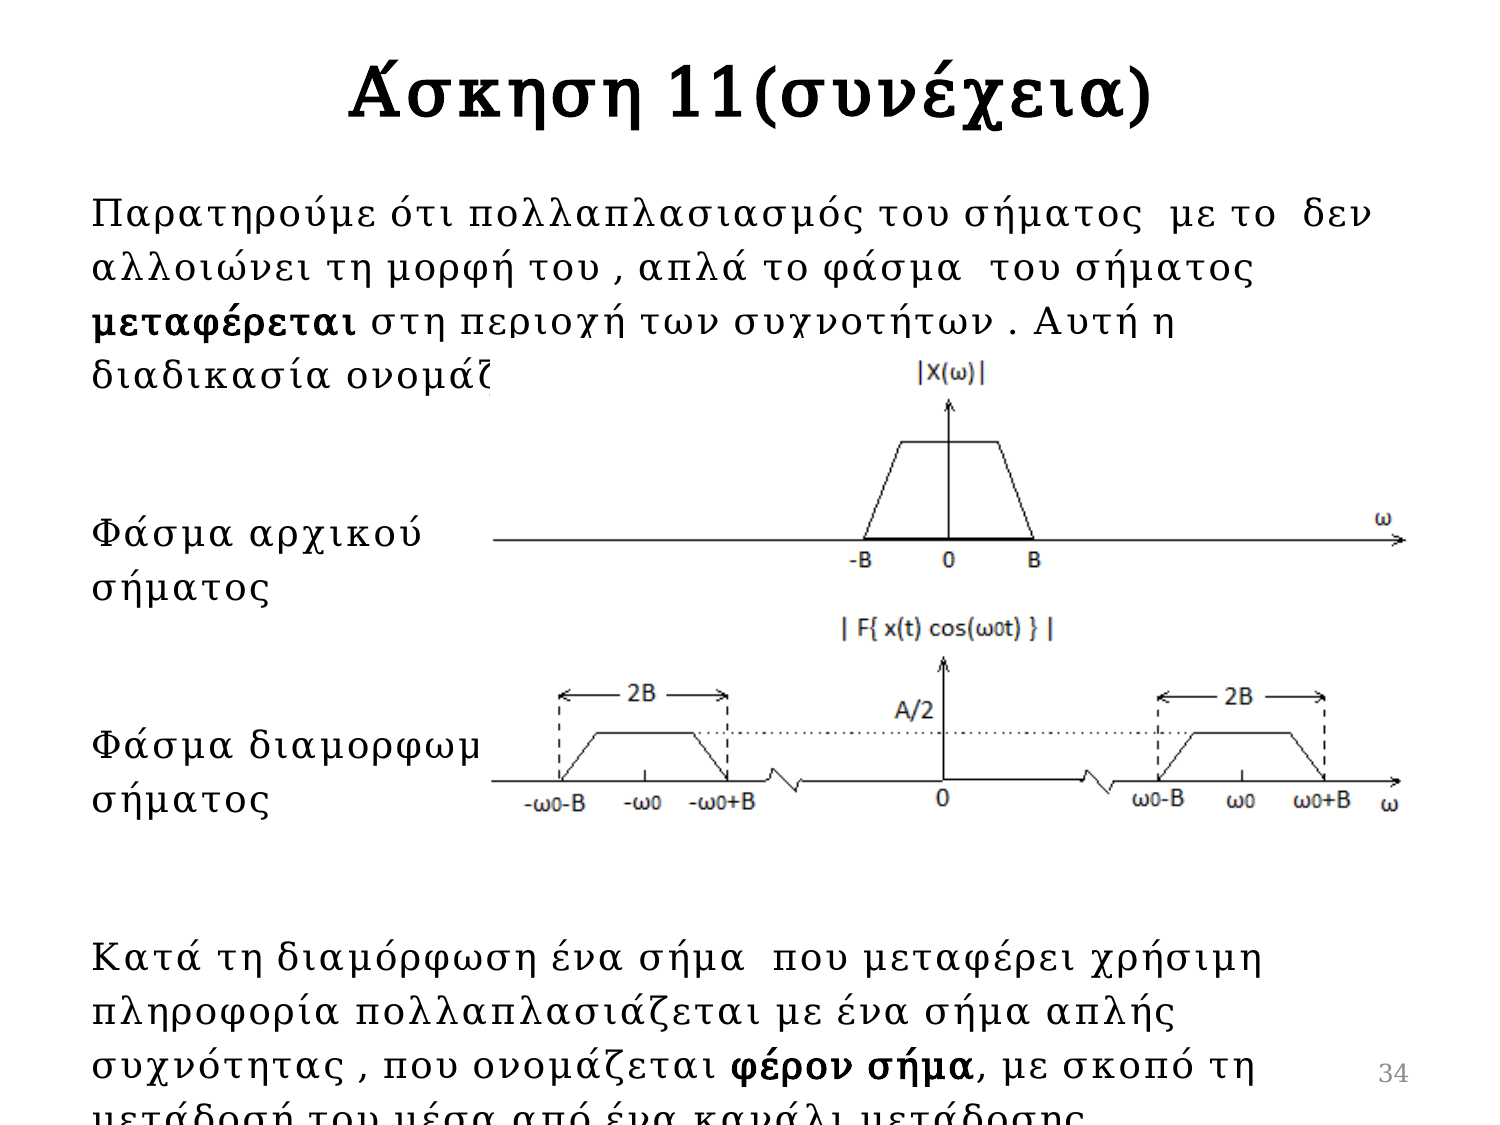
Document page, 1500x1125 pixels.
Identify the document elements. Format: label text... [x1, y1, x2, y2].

slide_number 34 [1222, 1042, 1425, 1103]
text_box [489, 337, 1424, 593]
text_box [478, 588, 1420, 847]
title Άσκηση 11(συνέχεια) [75, 19, 1425, 159]
